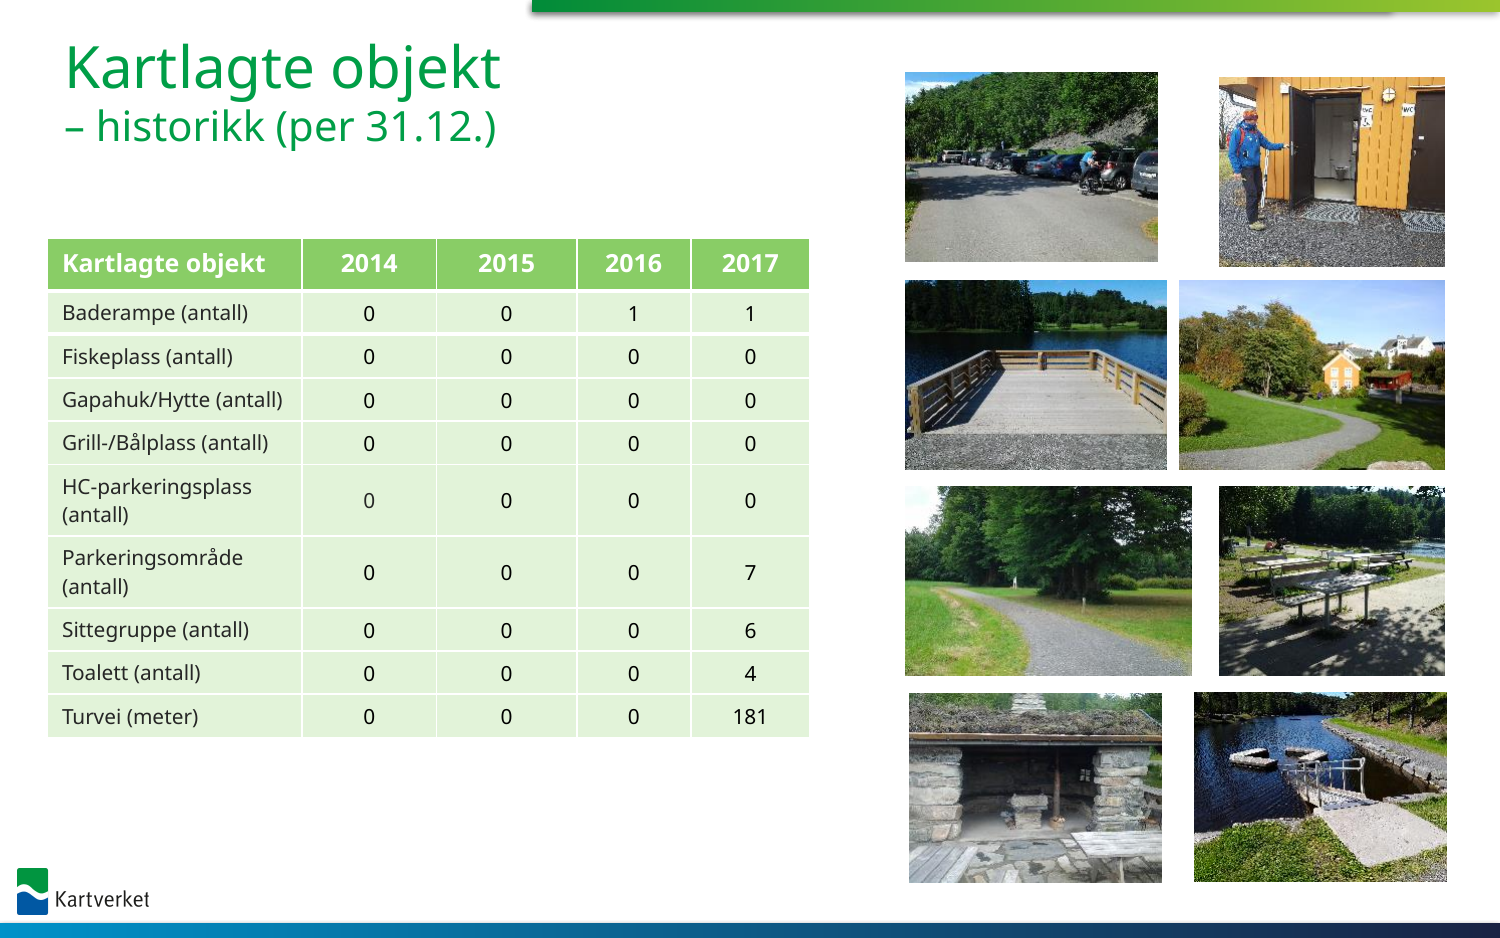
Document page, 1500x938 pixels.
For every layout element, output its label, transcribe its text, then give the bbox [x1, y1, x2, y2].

table_cell 4 [692, 652, 809, 693]
picture [1219, 486, 1445, 676]
table_header 2015 [437, 239, 576, 289]
table_cell 0 [303, 336, 436, 377]
table_cell HC-parkeringsplass (antall) [48, 465, 301, 535]
picture [905, 486, 1193, 676]
table_cell Grill-/Bålplass (antall) [48, 422, 301, 464]
table_cell 0 [437, 379, 576, 420]
picture [909, 693, 1163, 884]
table_cell 0 [692, 465, 809, 535]
picture [1219, 77, 1445, 267]
table_cell 7 [692, 537, 809, 607]
table_cell 0 [578, 537, 690, 607]
table_cell 0 [303, 465, 436, 535]
picture [905, 280, 1167, 470]
table_cell 0 [578, 379, 690, 420]
table_cell Sittegruppe (antall) [48, 609, 301, 650]
table_cell Toalett (antall) [48, 652, 301, 693]
table_header Kartlagte objekt [48, 239, 301, 289]
table_cell 181 [692, 695, 809, 737]
table_header 2014 [303, 239, 436, 289]
table_cell 0 [303, 293, 436, 332]
table_cell 0 [437, 465, 576, 535]
table_cell 0 [692, 422, 809, 464]
table_cell 0 [692, 379, 809, 420]
table_cell 0 [303, 695, 436, 737]
table_cell Fiskeplass (antall) [48, 336, 301, 377]
table_header 2016 [578, 239, 690, 289]
table_cell 1 [692, 293, 809, 332]
picture [1179, 280, 1445, 470]
table_cell 0 [437, 609, 576, 650]
table_cell 6 [692, 609, 809, 650]
table_cell 0 [437, 537, 576, 607]
table_cell 0 [303, 537, 436, 607]
table_cell 1 [578, 293, 690, 332]
table_cell 0 [303, 609, 436, 650]
table_cell 0 [303, 379, 436, 420]
table_cell 0 [578, 336, 690, 377]
table_cell Baderampe (antall) [48, 293, 301, 332]
table_cell 0 [303, 652, 436, 693]
table_cell 0 [578, 652, 690, 693]
table_cell 0 [437, 695, 576, 737]
text_box Kartlagte objekt – historikk (per 31.12.) [49, 14, 1431, 158]
table_cell 0 [578, 465, 690, 535]
picture [905, 72, 1158, 262]
table_cell 0 [578, 422, 690, 464]
table_cell 0 [437, 652, 576, 693]
table_cell Parkeringsområde (antall) [48, 537, 301, 607]
table_cell 0 [303, 422, 436, 464]
table_cell Turvei (meter) [48, 695, 301, 737]
table_cell Gapahuk/Hytte (antall) [48, 379, 301, 420]
table_cell 0 [578, 695, 690, 737]
table_cell 0 [437, 336, 576, 377]
picture [1194, 692, 1448, 882]
table_header 2017 [692, 239, 809, 289]
table_cell 0 [437, 422, 576, 464]
table_cell 0 [578, 609, 690, 650]
table_cell 0 [692, 336, 809, 377]
table_cell 0 [437, 293, 576, 332]
